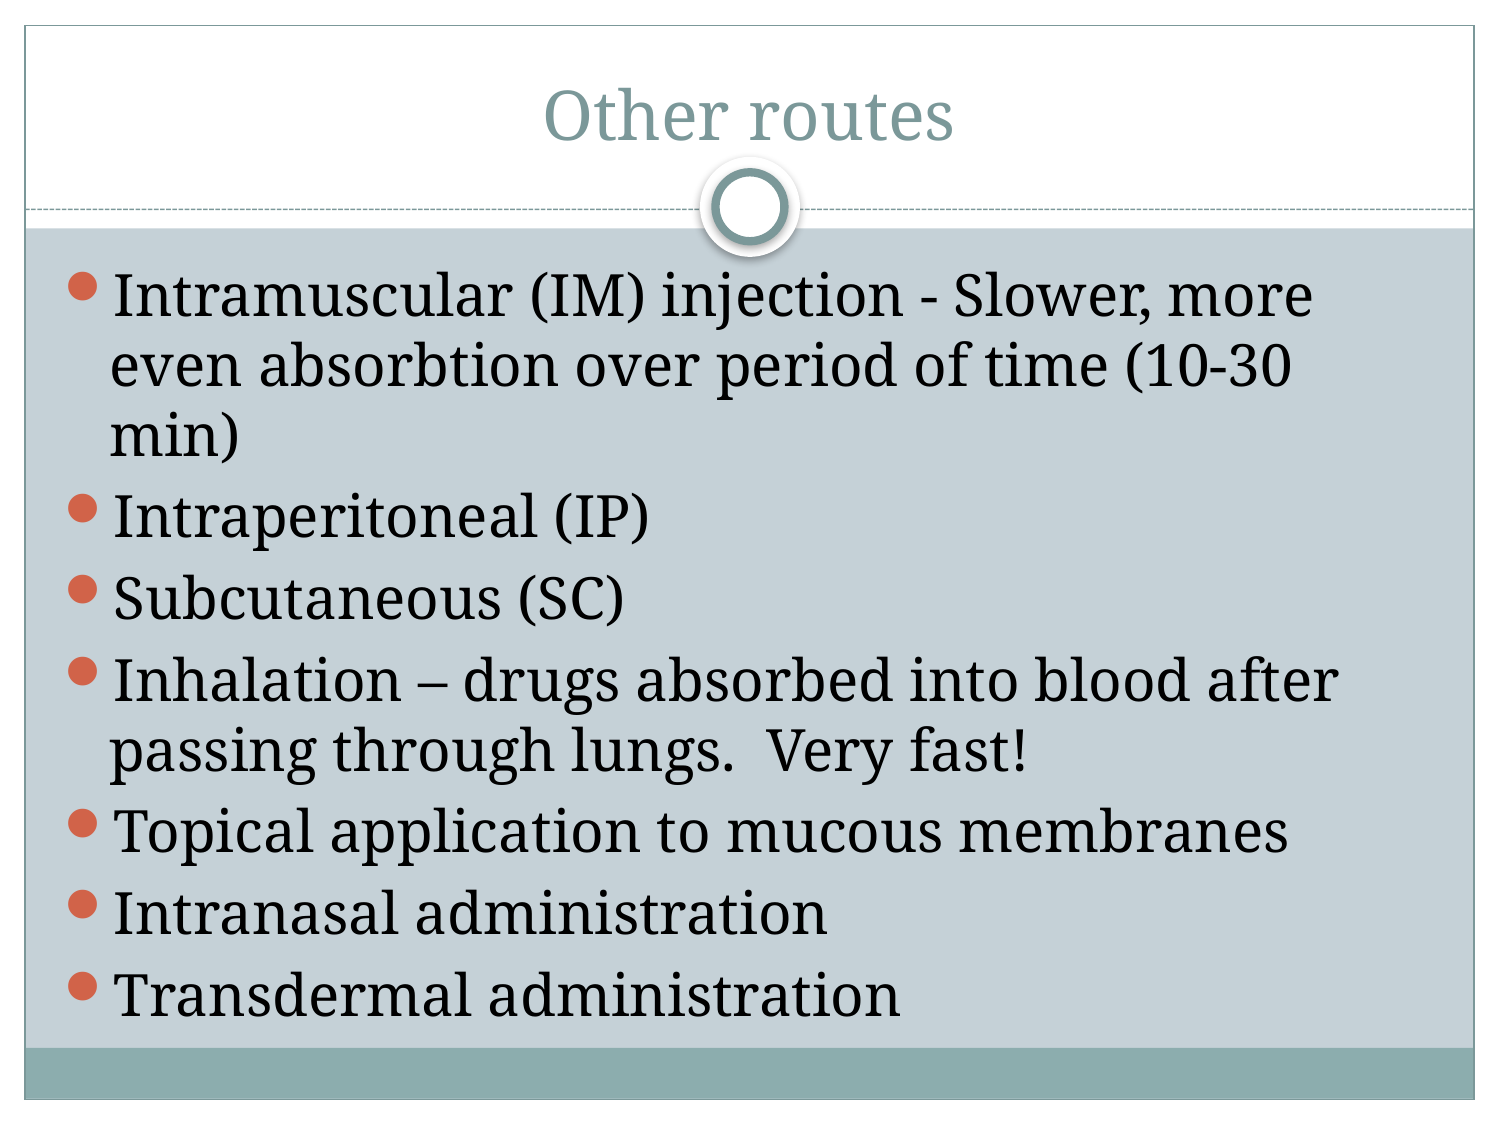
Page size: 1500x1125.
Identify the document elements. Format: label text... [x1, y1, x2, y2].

title Other routes [49, 37, 1450, 162]
list Intramuscular (IM) injection - Slower, more even absorbtion over period of time (10-30 min) Intraperitoneal (IP) Subcutaneous (SC) Inhalation – drugs absorbed into blood after passing through lungs. Very fast! Topical application to mucous membranes Intranasal administration Transdermal administration [49, 250, 1445, 1001]
